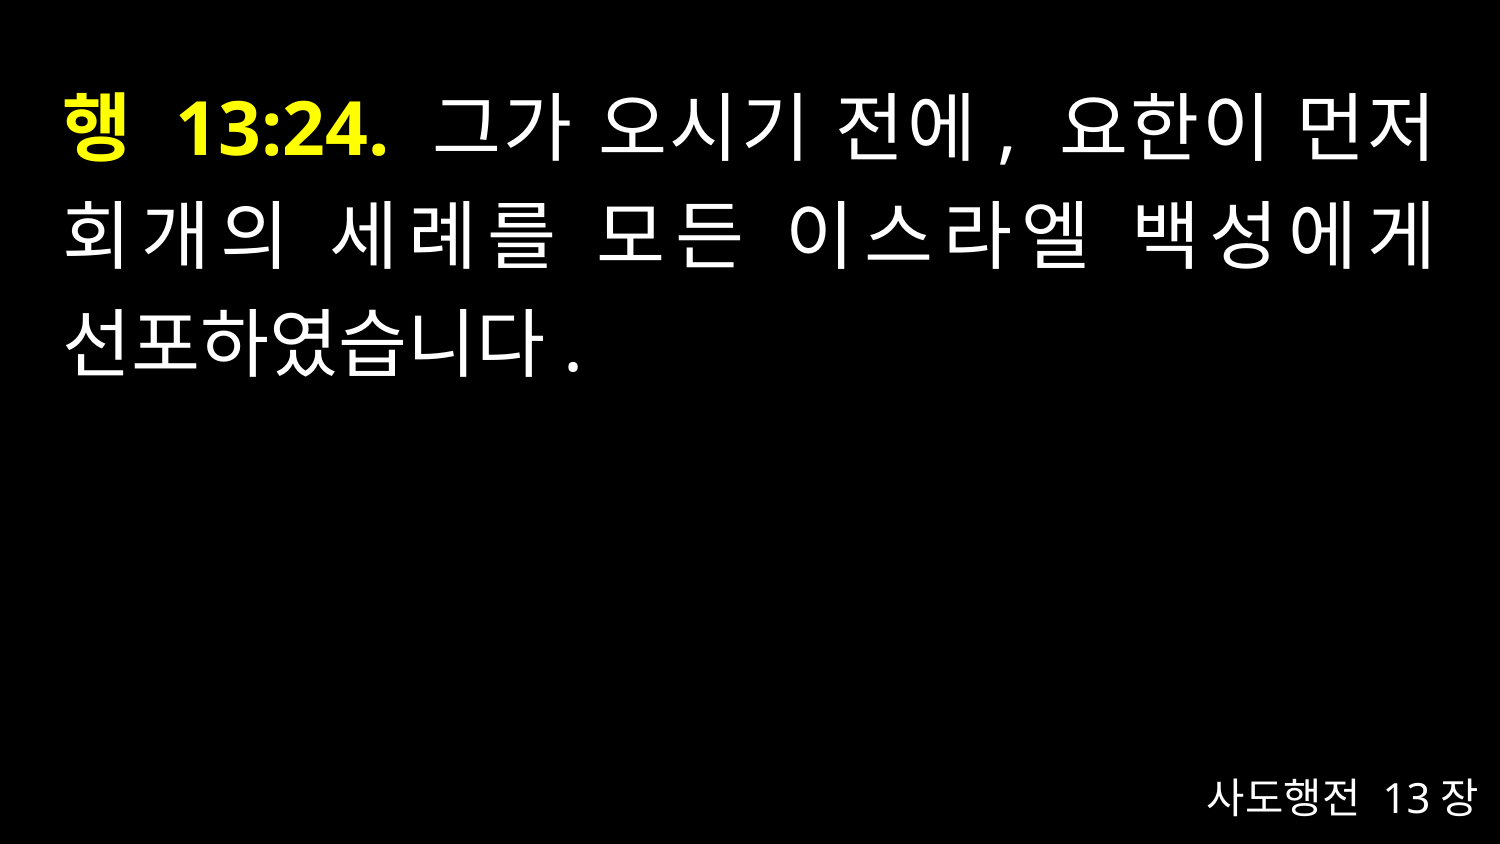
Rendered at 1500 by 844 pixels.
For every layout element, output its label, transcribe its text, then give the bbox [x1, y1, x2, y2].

title 행 13:24. 그가 오시기 전에, 요한이 먼저 회개의 세례를 모든 이스라엘 백성에게 선포하였습니다. [0, 0, 1500, 844]
subtitle 사도행전 13장 [916, 770, 1500, 844]
